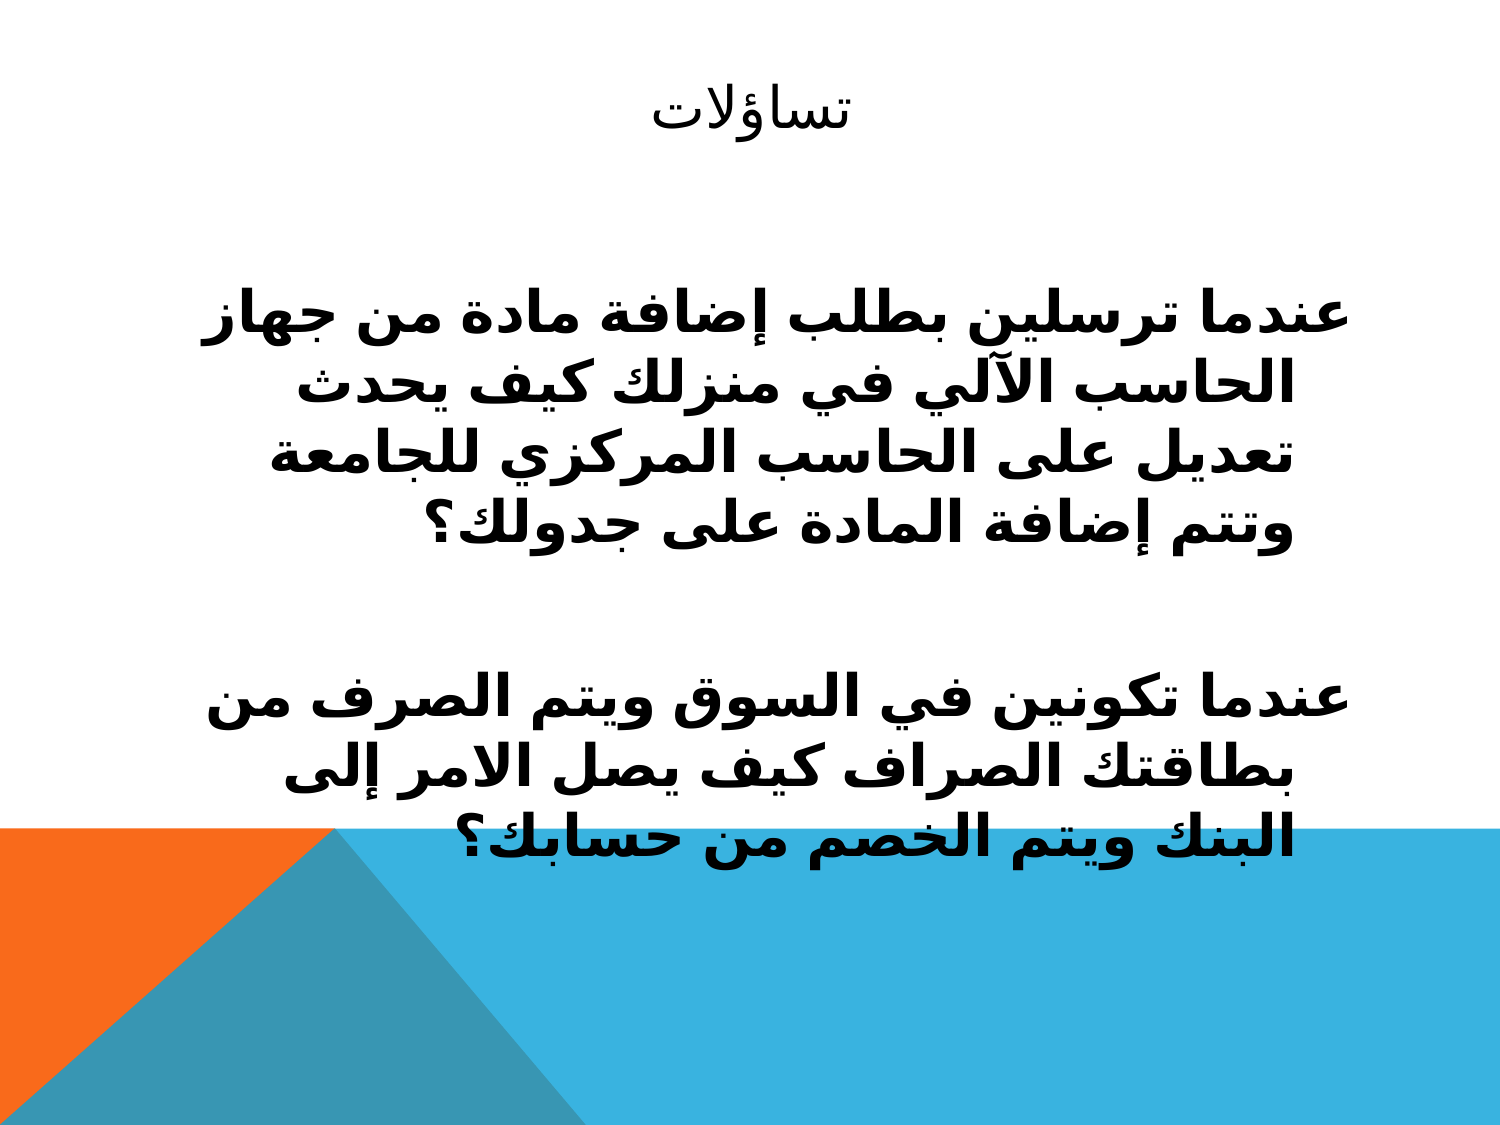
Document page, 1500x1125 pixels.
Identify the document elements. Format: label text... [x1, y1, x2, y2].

list عندما ترسلين بطلب إضافة مادة من جهاز الحاسب الآلي في منزلك كيف يحدث تعديل على الحاسب المركزي للجامعة وتتم إضافة المادة على جدولك؟ عندما تكونين في السوق ويتم الصرف من بطاقتك الصراف كيف يصل الامر إلى البنك ويتم الخصم من حسابك؟ [135, 180, 1369, 768]
title تساؤلات [135, 60, 1369, 150]
